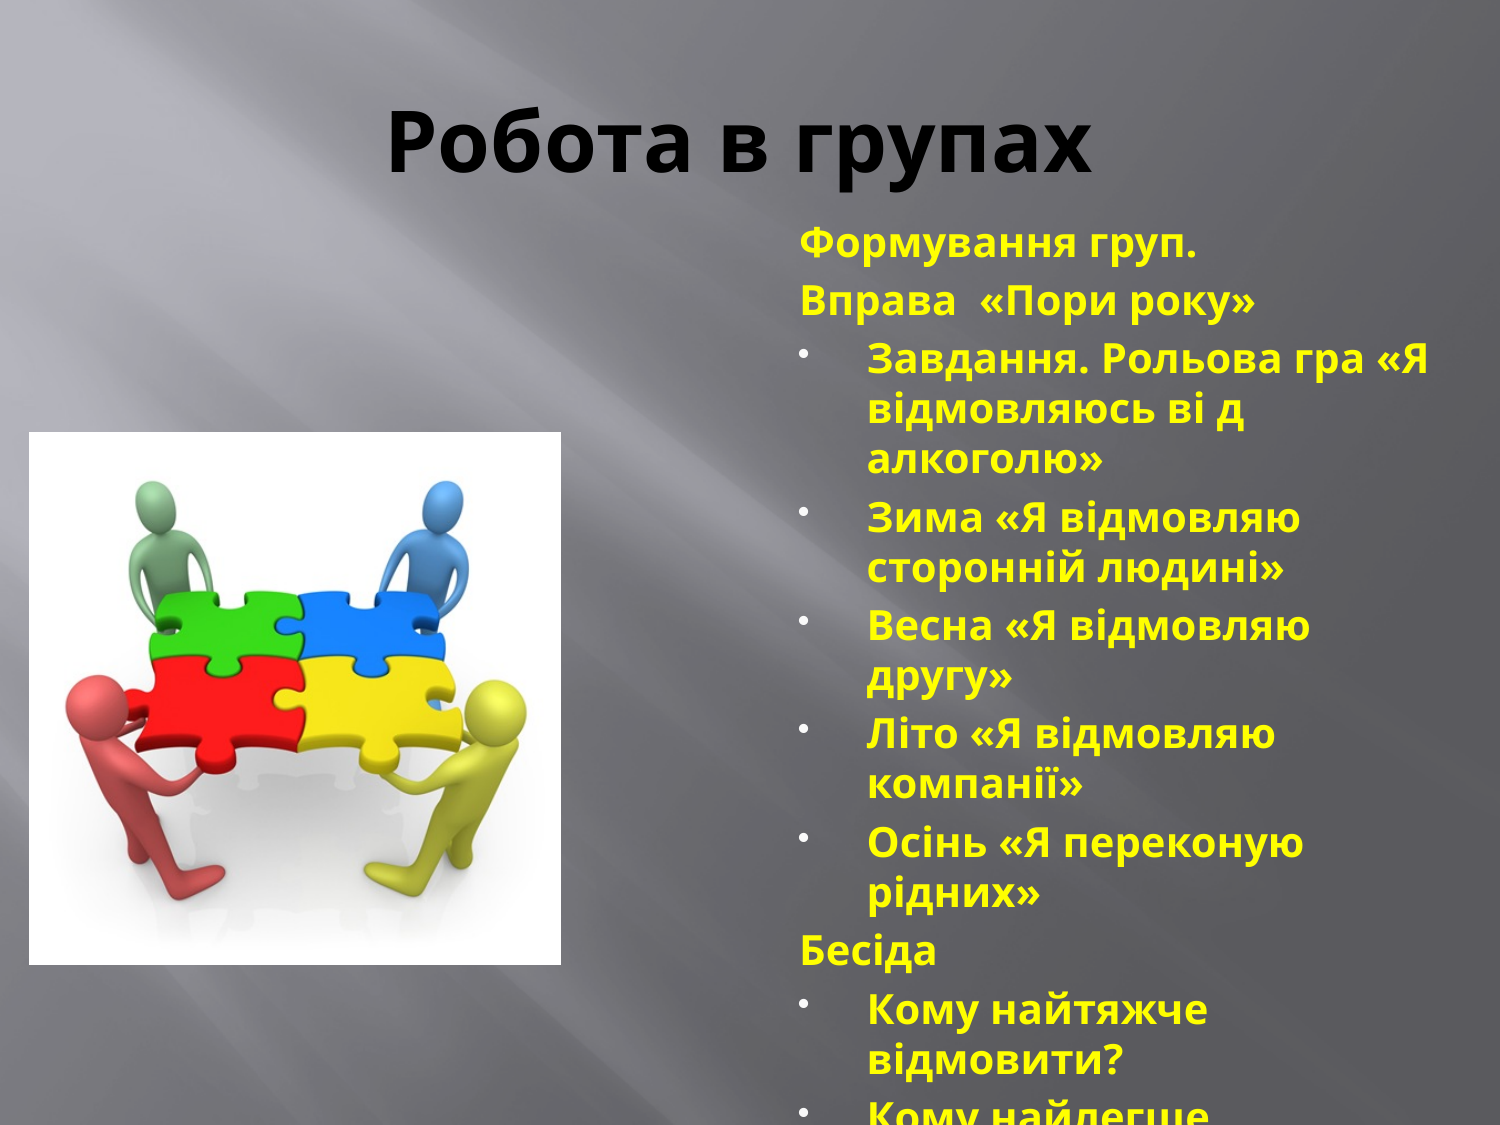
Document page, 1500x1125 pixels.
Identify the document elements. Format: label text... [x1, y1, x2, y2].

picture [29, 432, 562, 965]
list Формування груп. Вправа «Пори року» Завдання. Рольова гра «Я відмовляюсь ві д алкоголю» Зима «Я відмовляю сторонній людині» Весна «Я відмовляю другу» Літо «Я відмовляю компанії» Осінь «Я переконую рідних» Бесіда Кому найтяжче відмовити? Кому найлегше відмовити? Чи тяжко тренувати навики відмови? [761, 208, 1471, 1094]
title Робота в групах [75, 45, 1425, 233]
